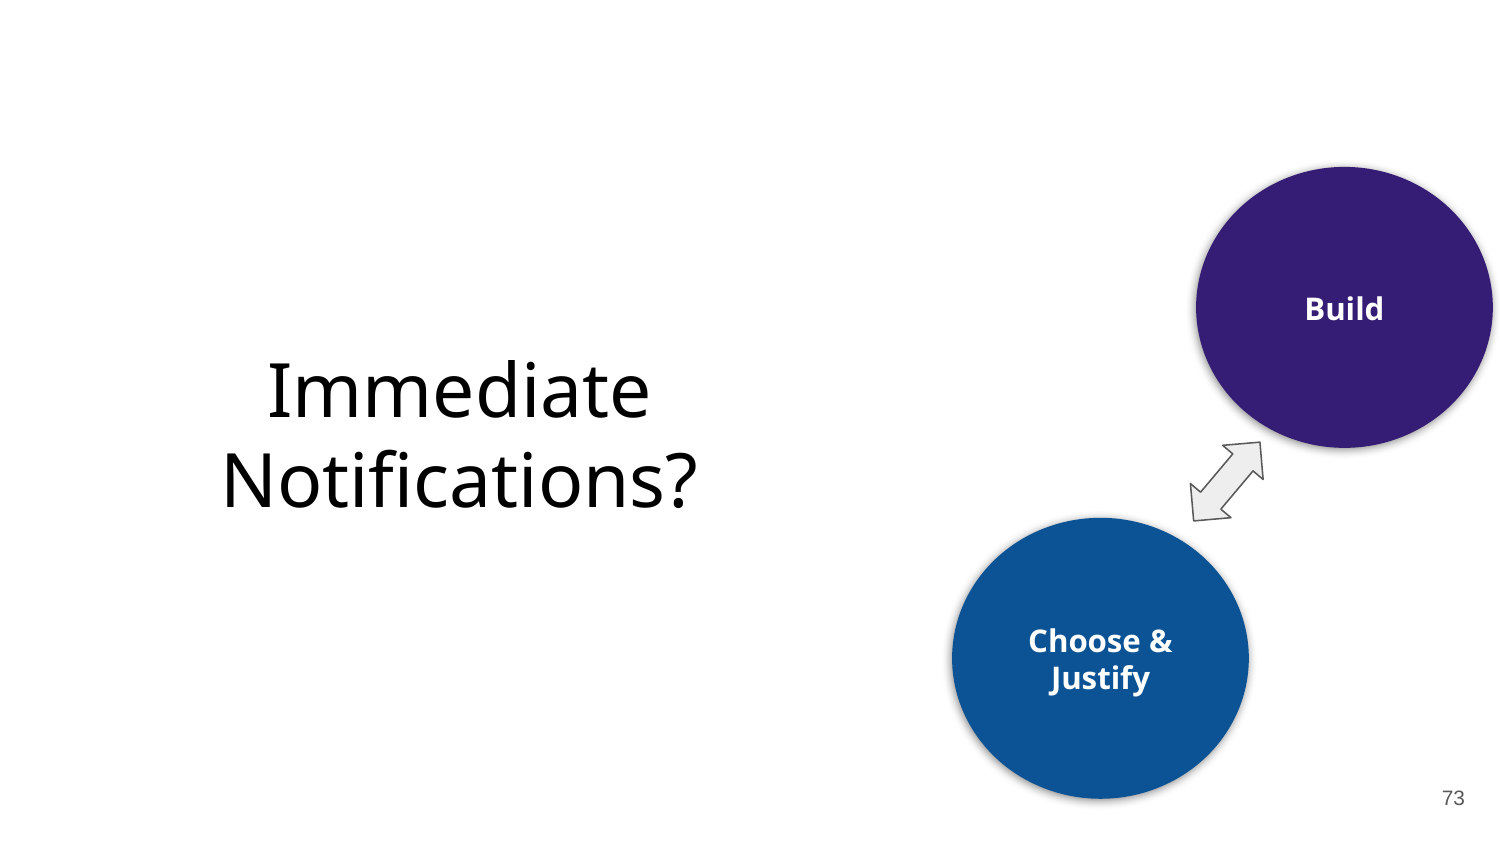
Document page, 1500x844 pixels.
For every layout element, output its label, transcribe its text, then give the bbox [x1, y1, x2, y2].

text_box [1190, 442, 1264, 521]
slide_number 73 [1389, 764, 1480, 830]
text_box Build [1196, 166, 1493, 448]
title Immediate Notifications? [51, 65, 868, 799]
text_box Choose & Justify [952, 517, 1249, 799]
